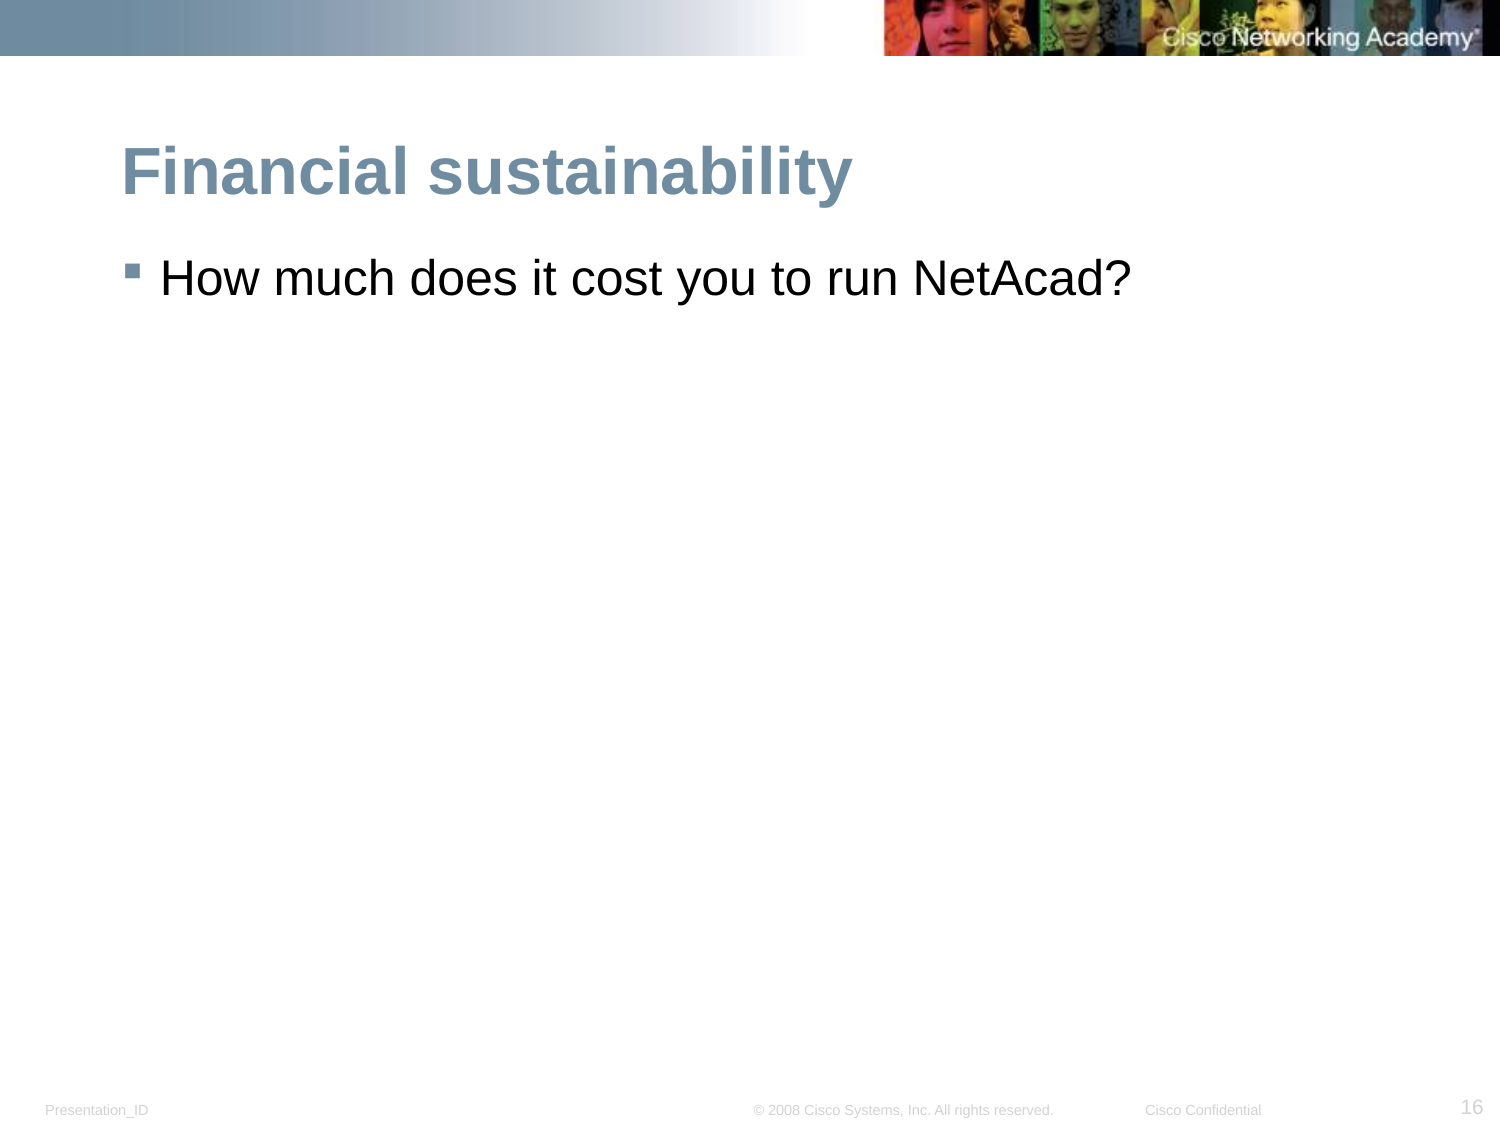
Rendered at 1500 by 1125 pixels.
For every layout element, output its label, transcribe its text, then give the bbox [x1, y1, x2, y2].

list How much does it cost you to run NetAcad? [107, 243, 1411, 1071]
title Financial sustainability [107, 77, 1444, 216]
picture [0, 0, 1500, 56]
